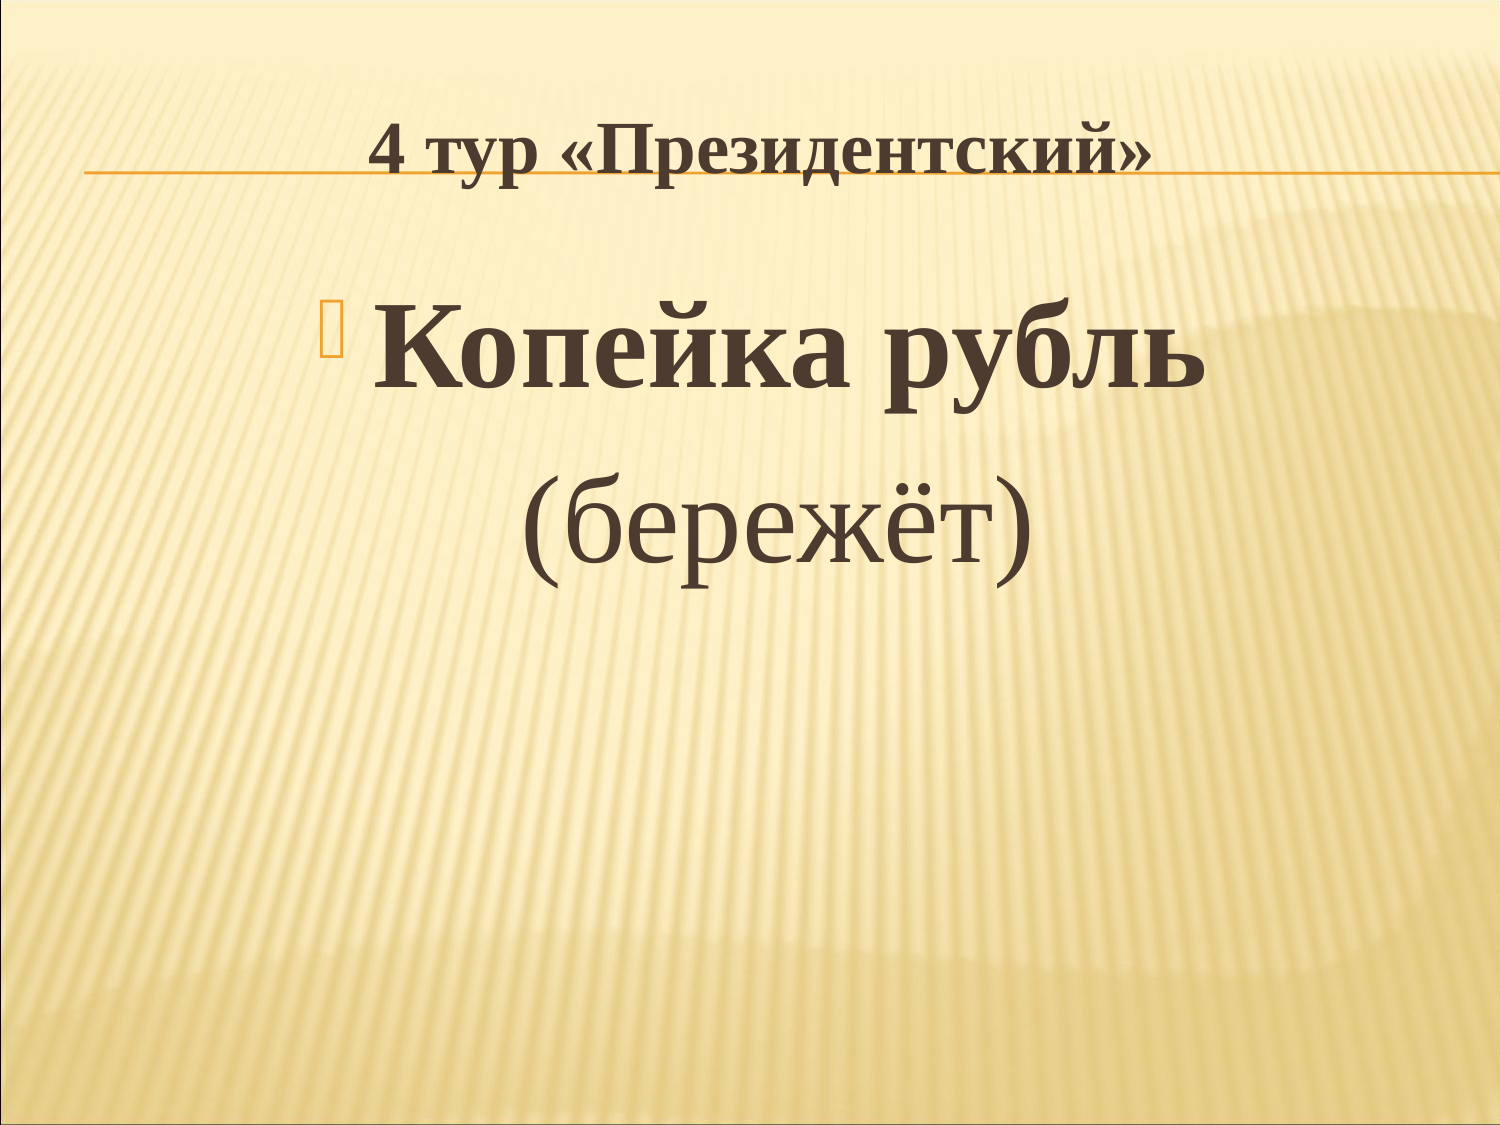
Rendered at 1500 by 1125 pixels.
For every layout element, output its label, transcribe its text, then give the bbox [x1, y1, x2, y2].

list Копейка рубль (бережёт) [50, 254, 1475, 998]
title 4 тур «Президентский» [50, 75, 1475, 213]
picture [0, 0, 1500, 1125]
